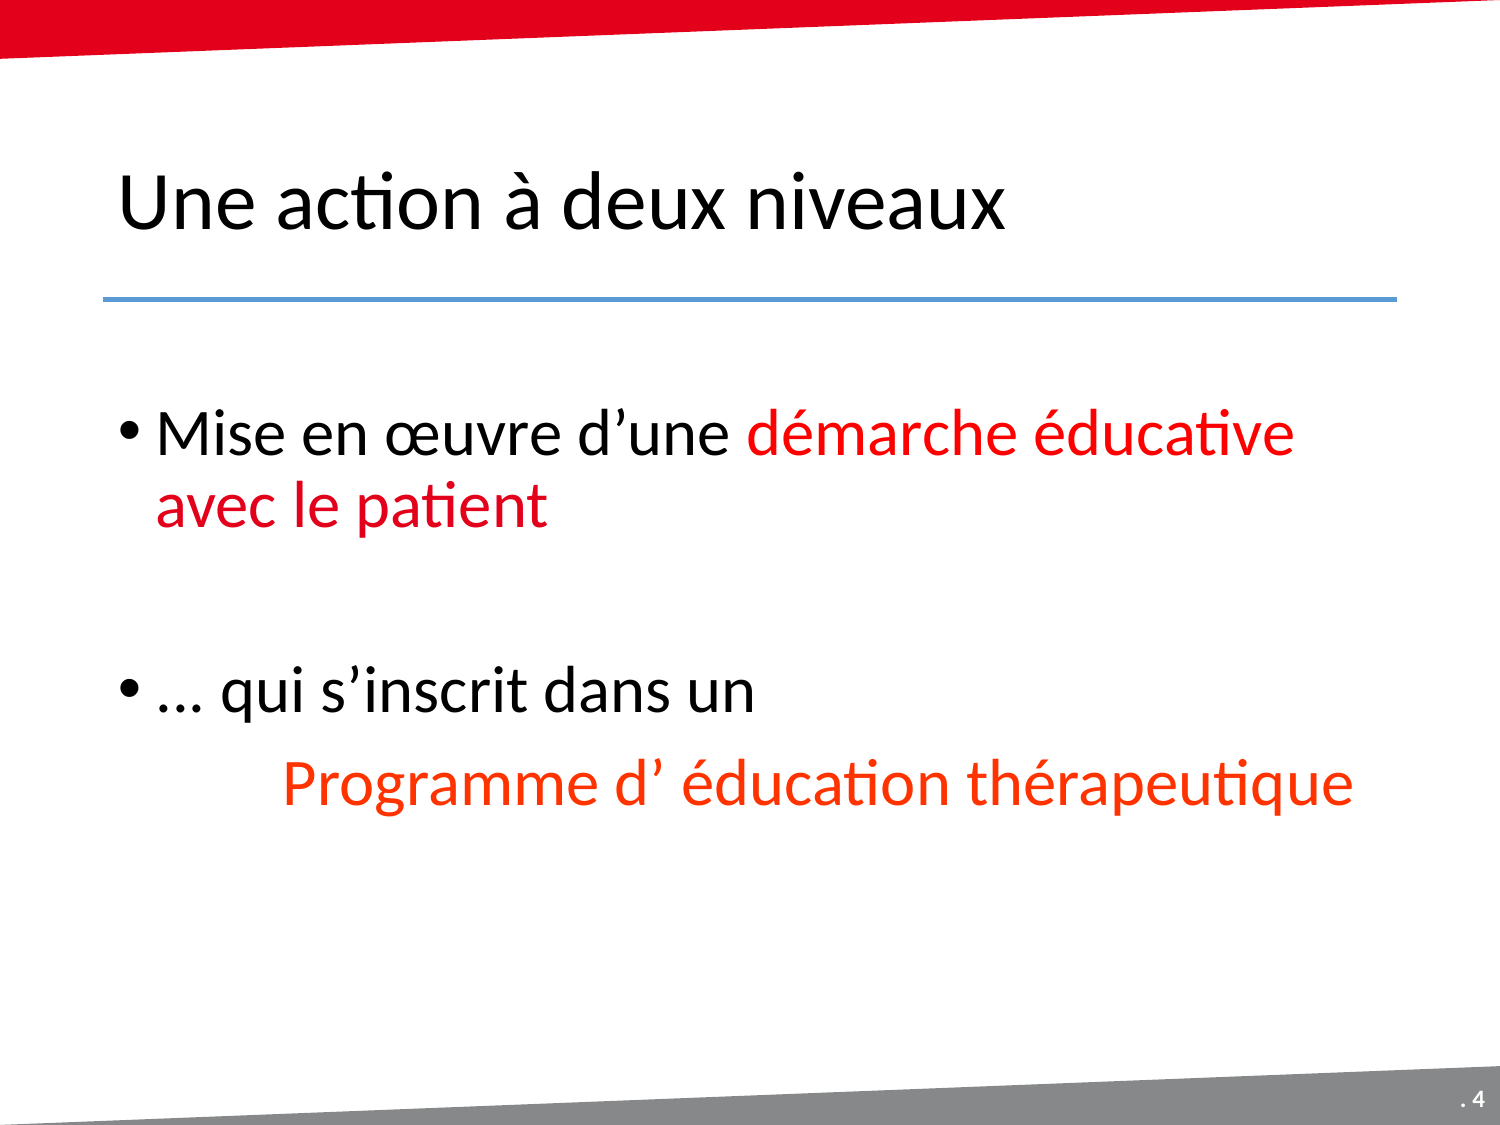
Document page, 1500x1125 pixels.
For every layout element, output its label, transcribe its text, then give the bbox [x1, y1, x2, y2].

list Mise en œuvre d’une démarche éducative avec le patient ... qui s’inscrit dans un Programme d’ éducation thérapeutique [103, 302, 1397, 1014]
title Une action à deux niveaux [103, 59, 1397, 278]
slide_number . 4 [1162, 1067, 1500, 1125]
